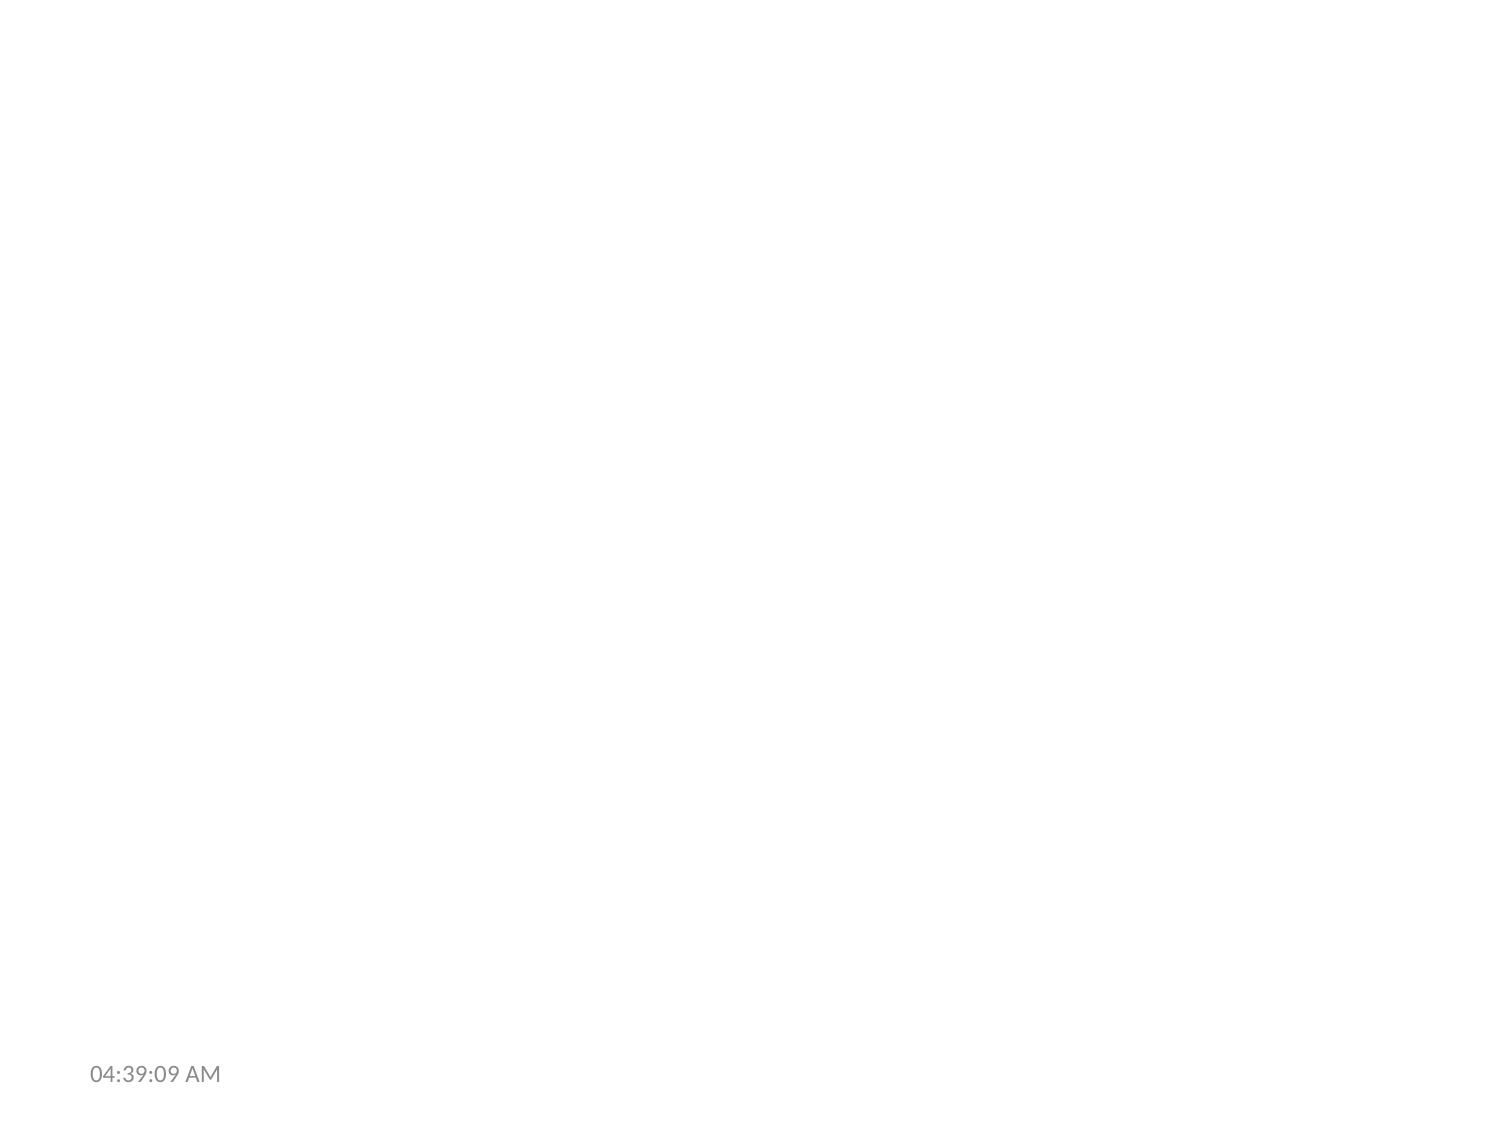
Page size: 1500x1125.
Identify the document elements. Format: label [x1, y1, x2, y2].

slide_number [75, 1042, 425, 1103]
